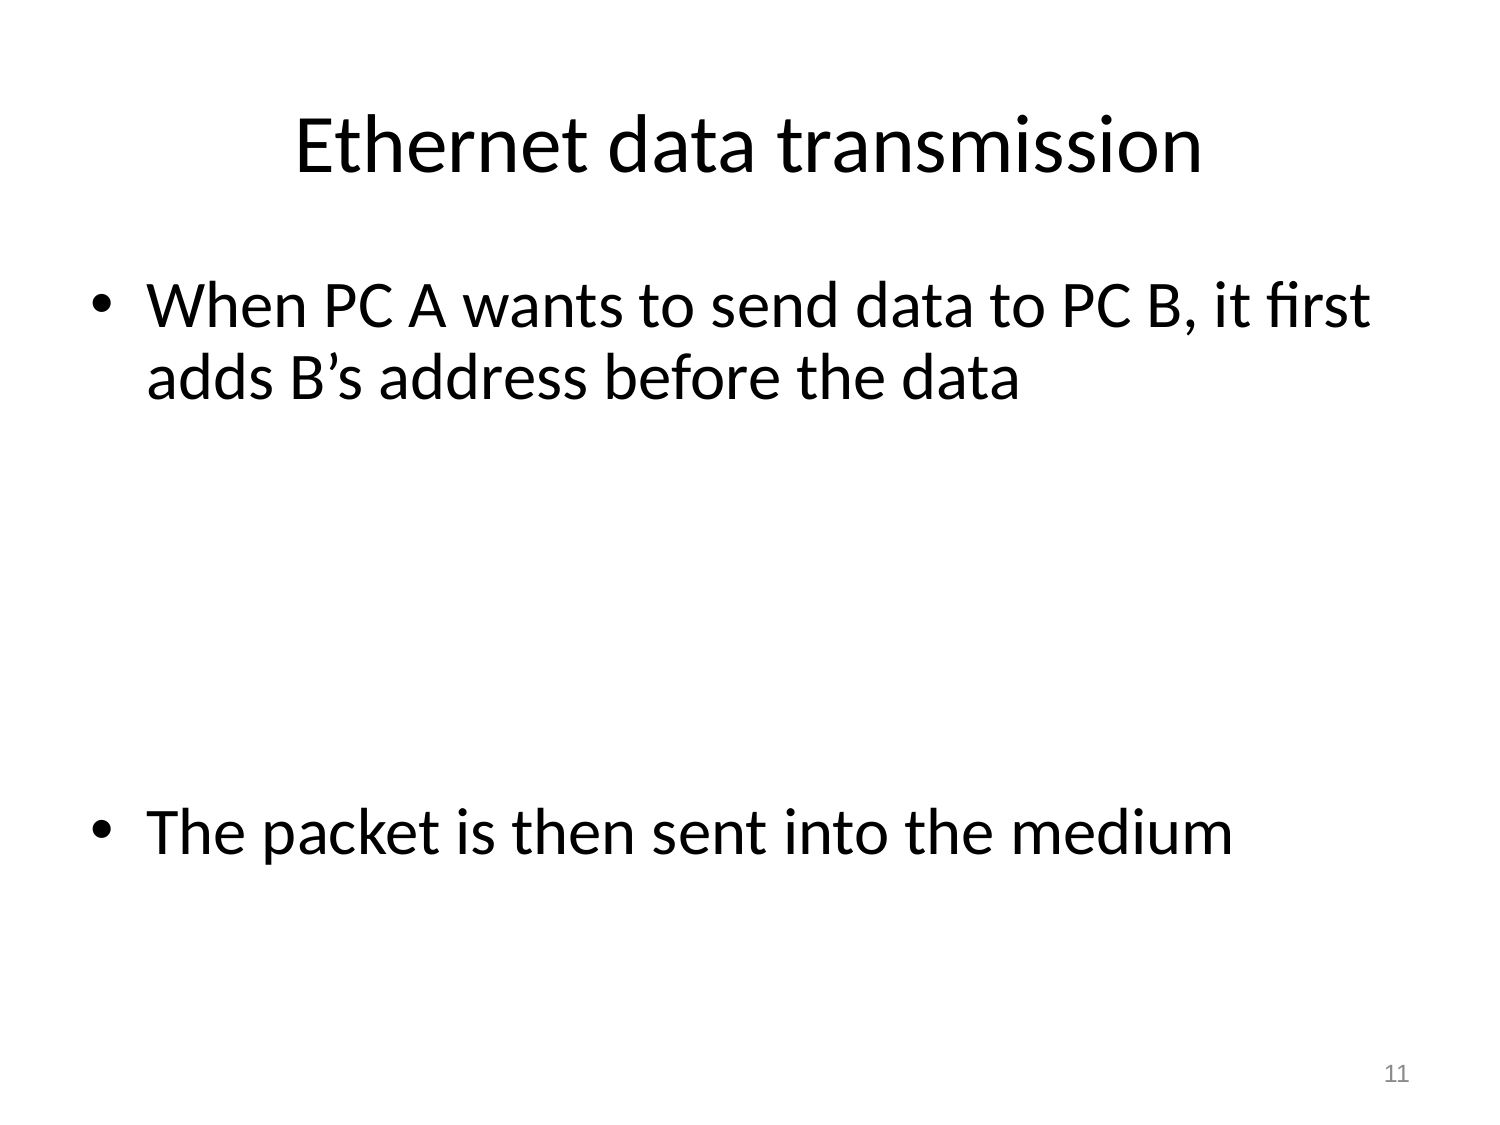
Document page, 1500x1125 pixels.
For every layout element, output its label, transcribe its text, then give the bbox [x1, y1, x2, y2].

list When PC A wants to send data to PC B, it first adds B’s address before the data The packet is then sent into the medium [74, 262, 1426, 1006]
title Ethernet data transmission [74, 44, 1426, 233]
slide_number 11 [1074, 1042, 1425, 1103]
